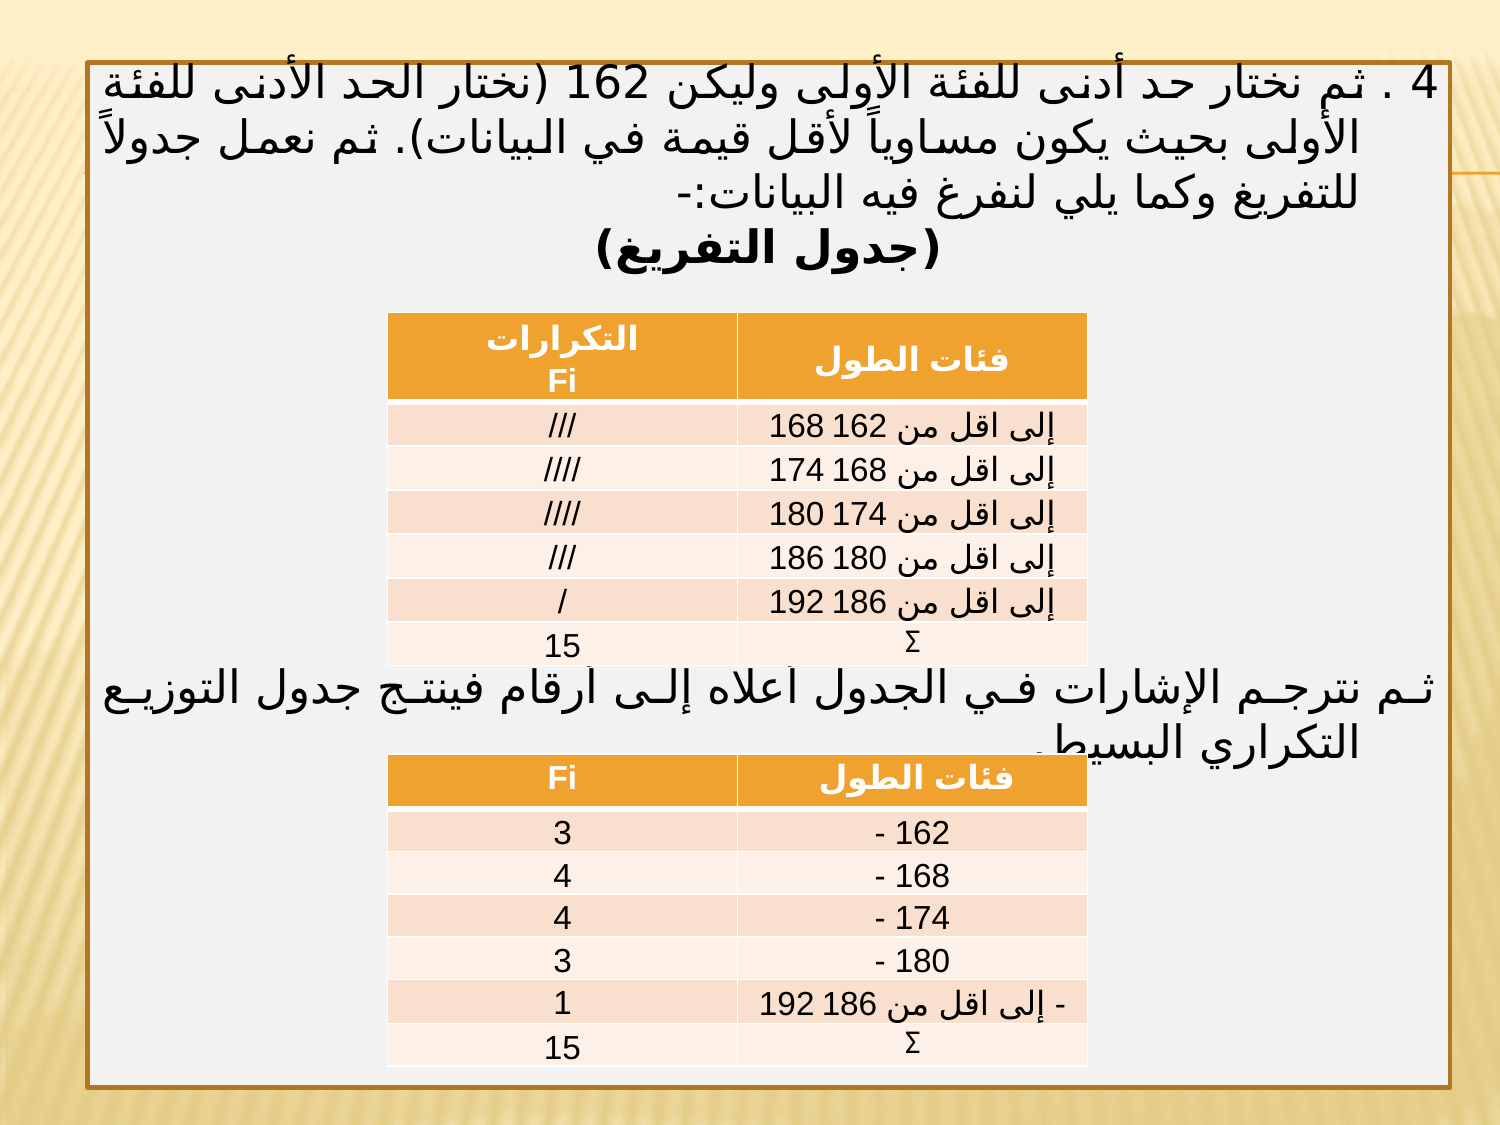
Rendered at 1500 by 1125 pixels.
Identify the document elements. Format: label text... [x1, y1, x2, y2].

table_cell 192 إلى اقل من 186 - [738, 980, 1087, 1023]
table_cell 162 - [738, 812, 1087, 851]
table_cell 168 - [738, 852, 1087, 893]
table_cell 3 [388, 938, 737, 979]
table_cell / [388, 579, 737, 621]
table_cell 174 إلى اقل من 168 [738, 447, 1087, 489]
table_cell 15 [388, 1024, 737, 1065]
table_cell 1 [388, 980, 737, 1023]
table_cell 15 [388, 623, 737, 665]
table_cell //// [388, 491, 737, 533]
table_cell 4 [388, 895, 737, 936]
table_cell 180 - [738, 938, 1087, 979]
table_header فئات الطول [738, 755, 1087, 806]
table_cell 174 - [738, 895, 1087, 936]
table_cell /// [388, 535, 737, 577]
table_cell 180 إلى اقل من 174 [738, 491, 1087, 533]
table_header Fi [388, 755, 737, 806]
table_cell 192 إلى اقل من 186 [738, 579, 1087, 621]
table_cell //// [388, 447, 737, 489]
table_cell 186 إلى اقل من 180 [738, 535, 1087, 577]
table_cell 3 [388, 812, 737, 851]
table_header التكرارات Fi [388, 313, 737, 399]
table_cell /// [388, 405, 737, 445]
text_box 4 . ثم نختار حد أدنى للفئة الأولى وليكن 162 (نختار الحد الأدنى للفئة الأولى بحيث يكون مساوياً لأقل قيمة في البيانات). ثم نعمل جدولاً للتفريغ وكما يلي لنفرغ فيه البيانات:- (جدول التفريغ) ثم نترجم الإشارات في الجدول أعلاه إلى أرقام فينتج جدول التوزيع التكراري البسيط. [85, 60, 1452, 1090]
table_cell 4 [388, 852, 737, 893]
table_header فئات الطول [738, 313, 1087, 399]
table_cell Σ [738, 623, 1087, 665]
table_cell Σ [738, 1024, 1087, 1065]
table_cell 168 إلى اقل من 162 [738, 405, 1087, 445]
